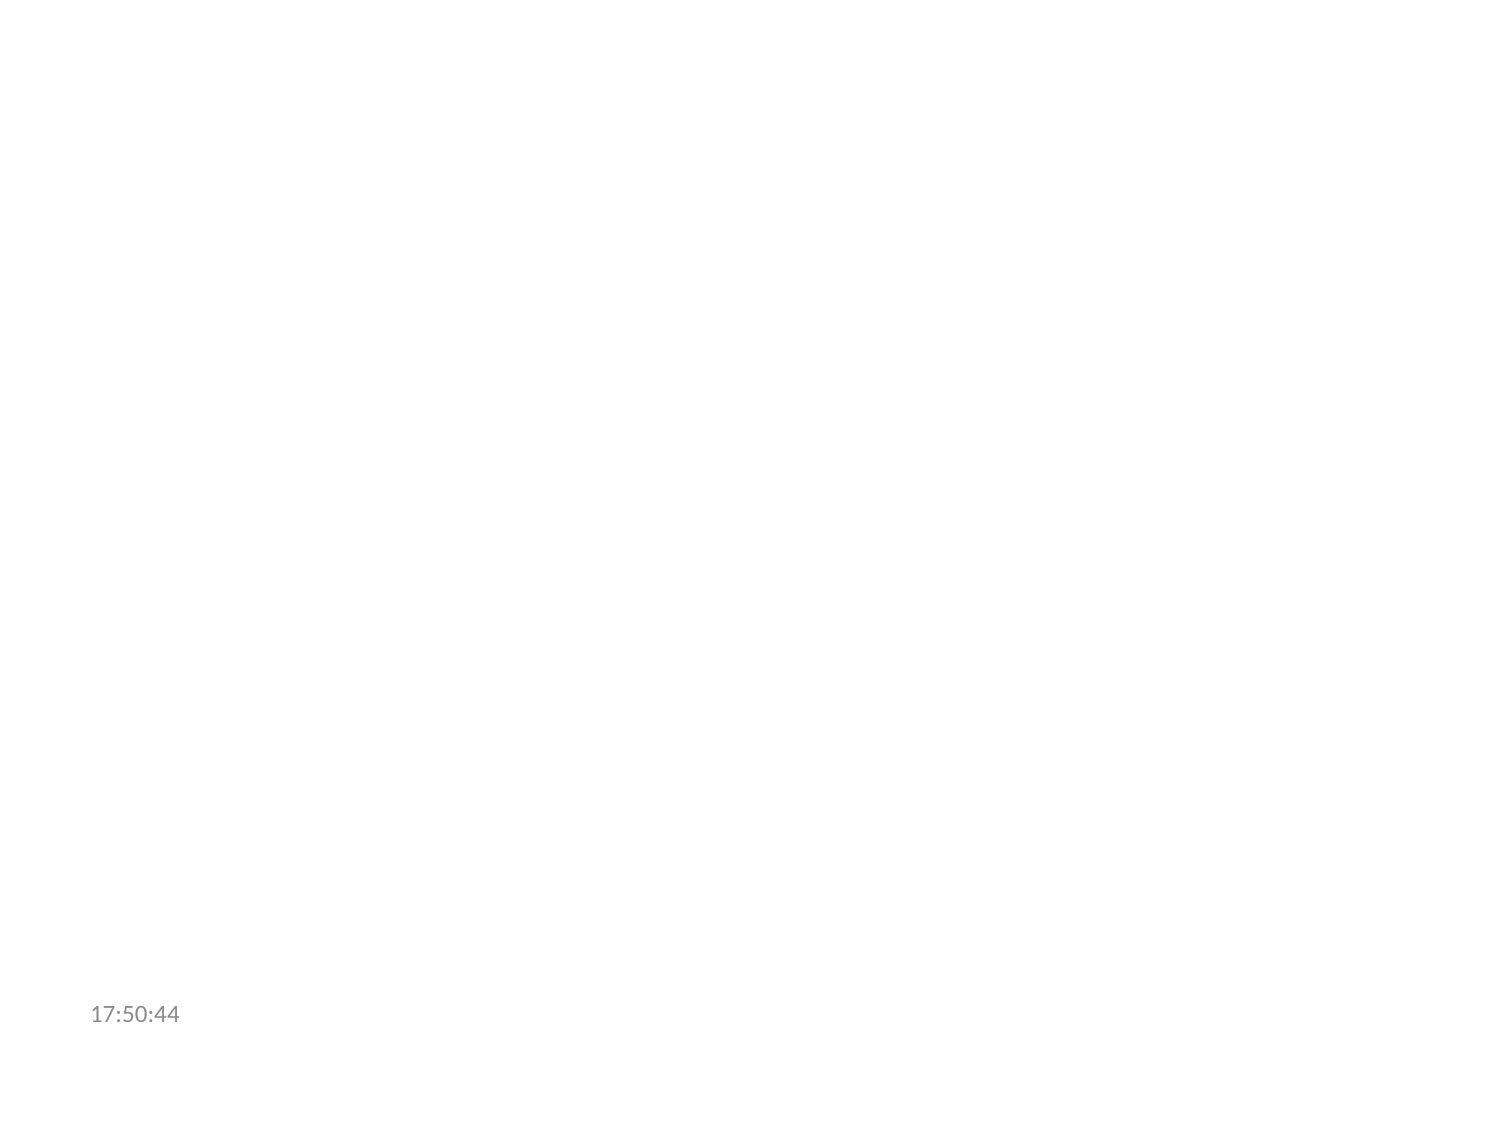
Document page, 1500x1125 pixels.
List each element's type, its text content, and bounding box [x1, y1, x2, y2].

text_box 15:35:09 [75, 982, 425, 1043]
